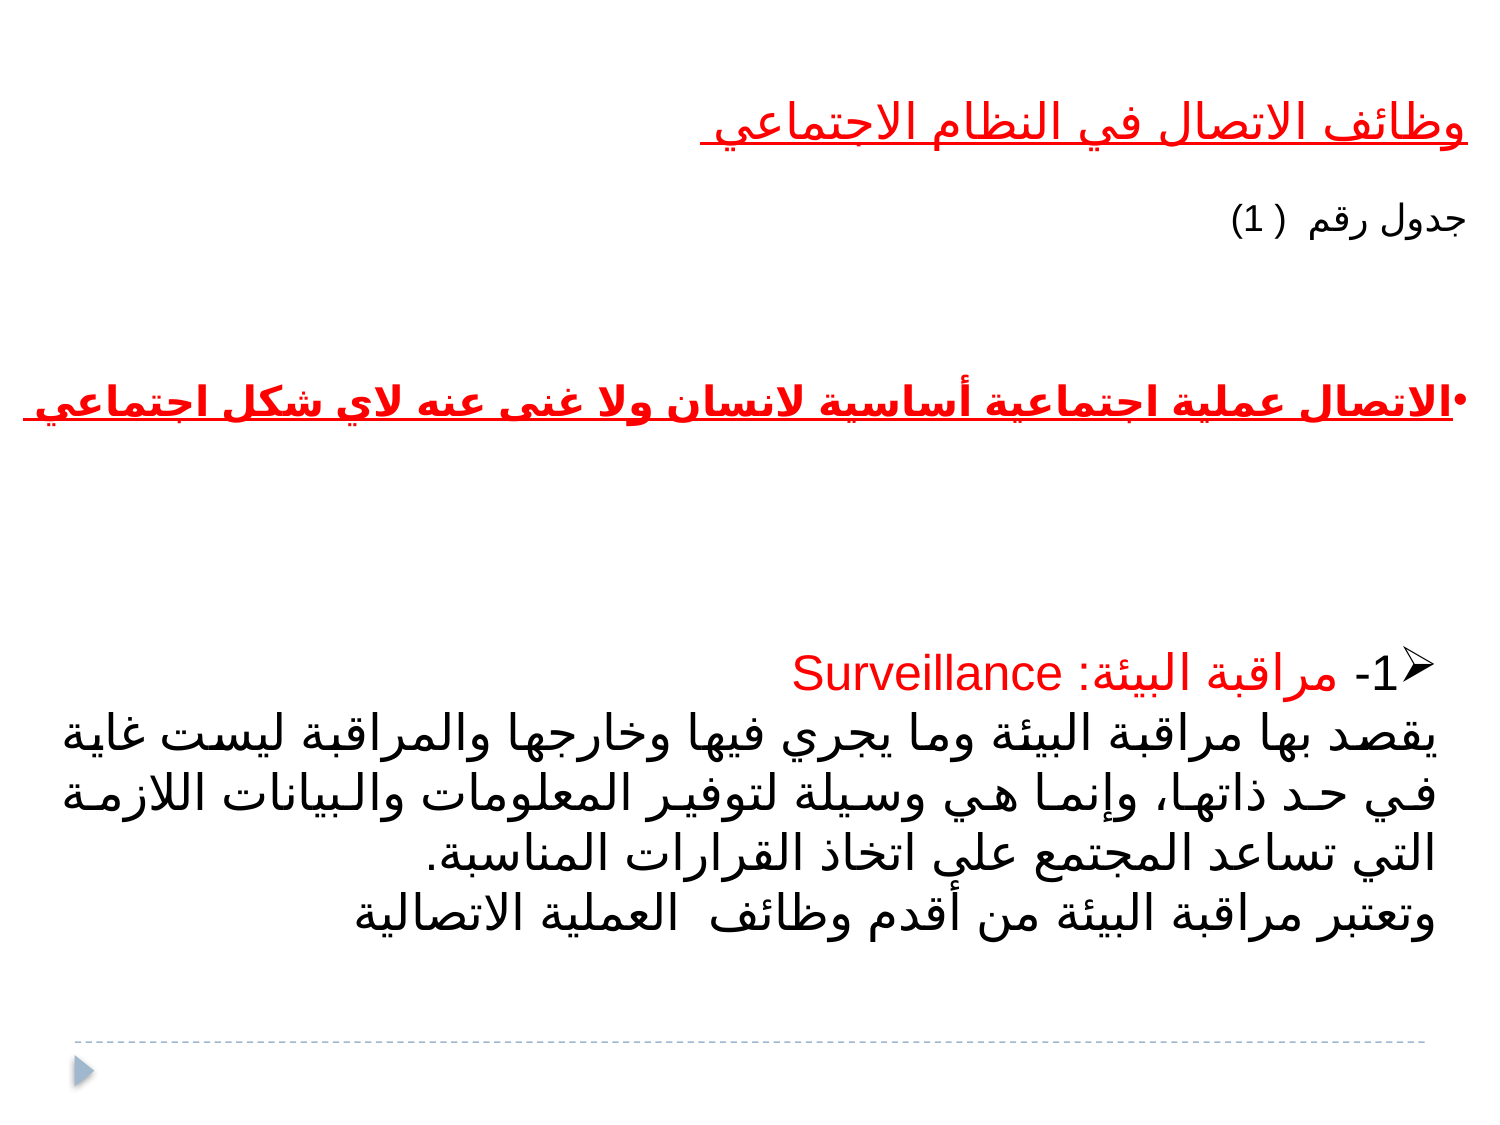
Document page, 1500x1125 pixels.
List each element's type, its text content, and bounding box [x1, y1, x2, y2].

text_box 1- مراقبة البيئة: Surveillance يقصد بها مراقبة البيئة وما يجري فيها وخارجها والمراقبة ليست غاية في حد ذاتها، وإنما هي وسيلة لتوفير المعلومات والبيانات اللازمة التي تساعد المجتمع على اتخاذ القرارات المناسبة. وتعتبر مراقبة البيئة من أقدم وظائف العملية الاتصالية [46, 632, 1454, 948]
text_box وظائف الاتصال في النظام الاجتماعي جدول رقم ( 1) الاتصال عملية اجتماعية أساسية لانسان ولا غنى عنه لاي شكل اجتماعي [7, 82, 1483, 522]
